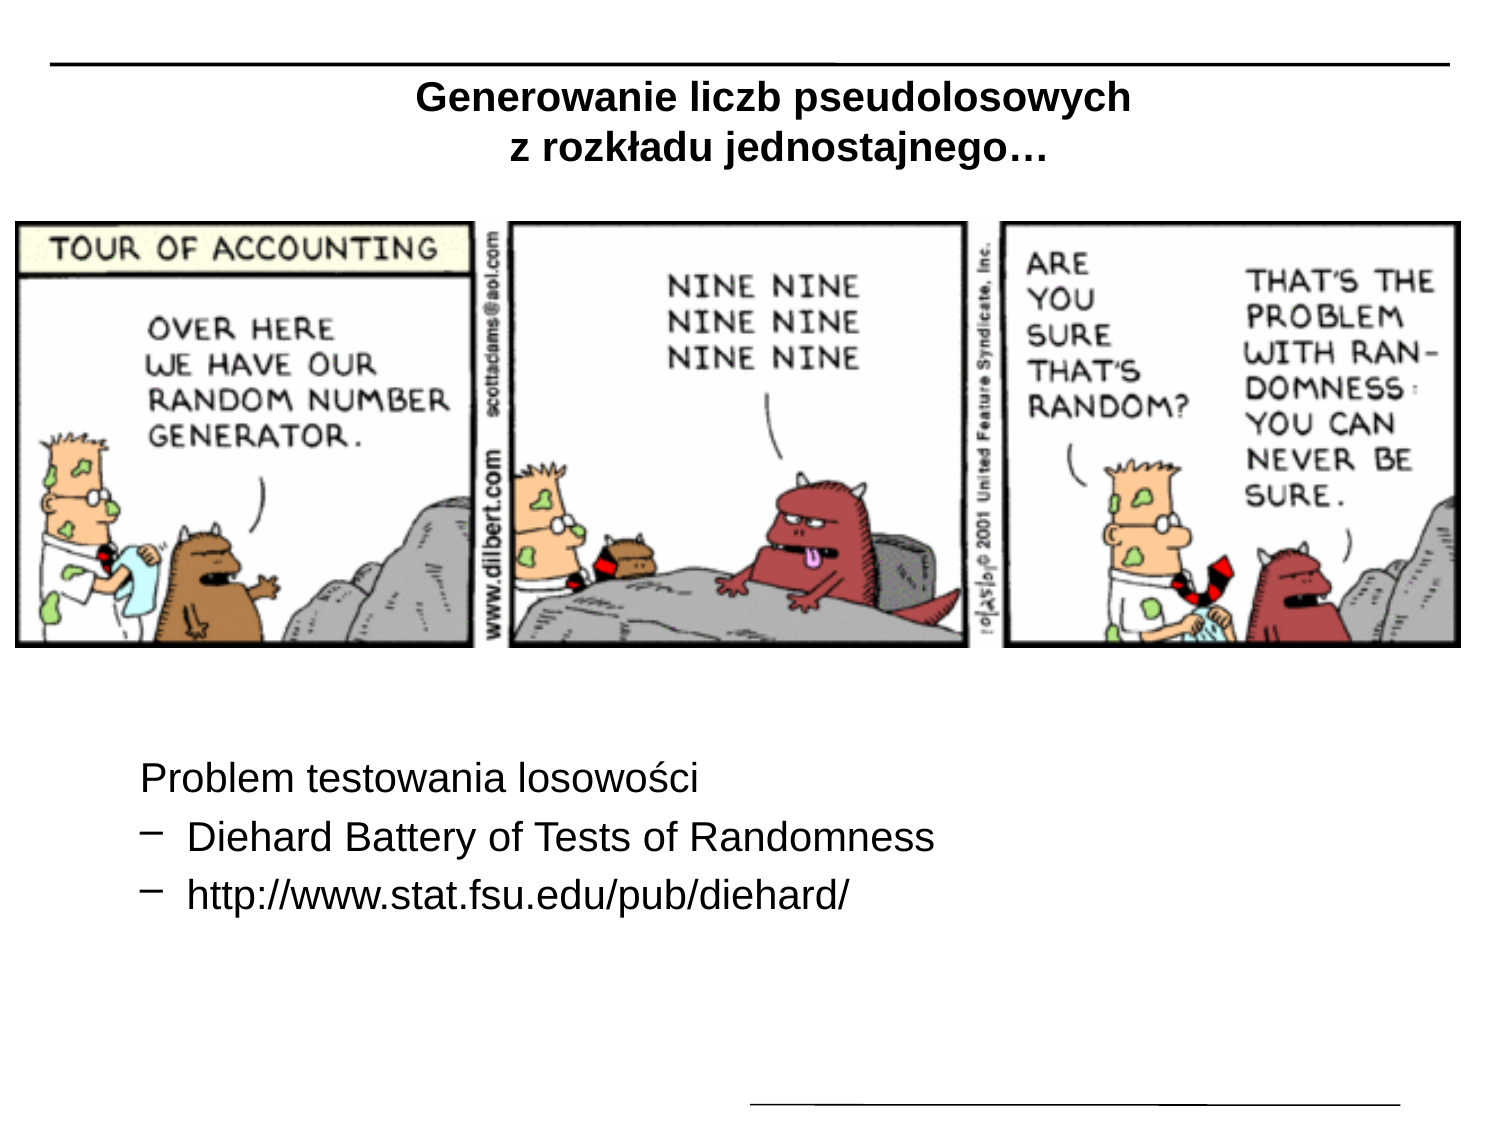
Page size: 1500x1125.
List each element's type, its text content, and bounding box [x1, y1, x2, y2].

picture [15, 220, 1462, 649]
text_box Problem testowania losowości Diehard Battery of Tests of Randomness http://www.stat.fsu.edu/pub/diehard/ [50, 685, 1450, 1050]
title Generowanie liczb pseudolosowych z rozkładu jednostajnego… [76, 41, 1483, 198]
